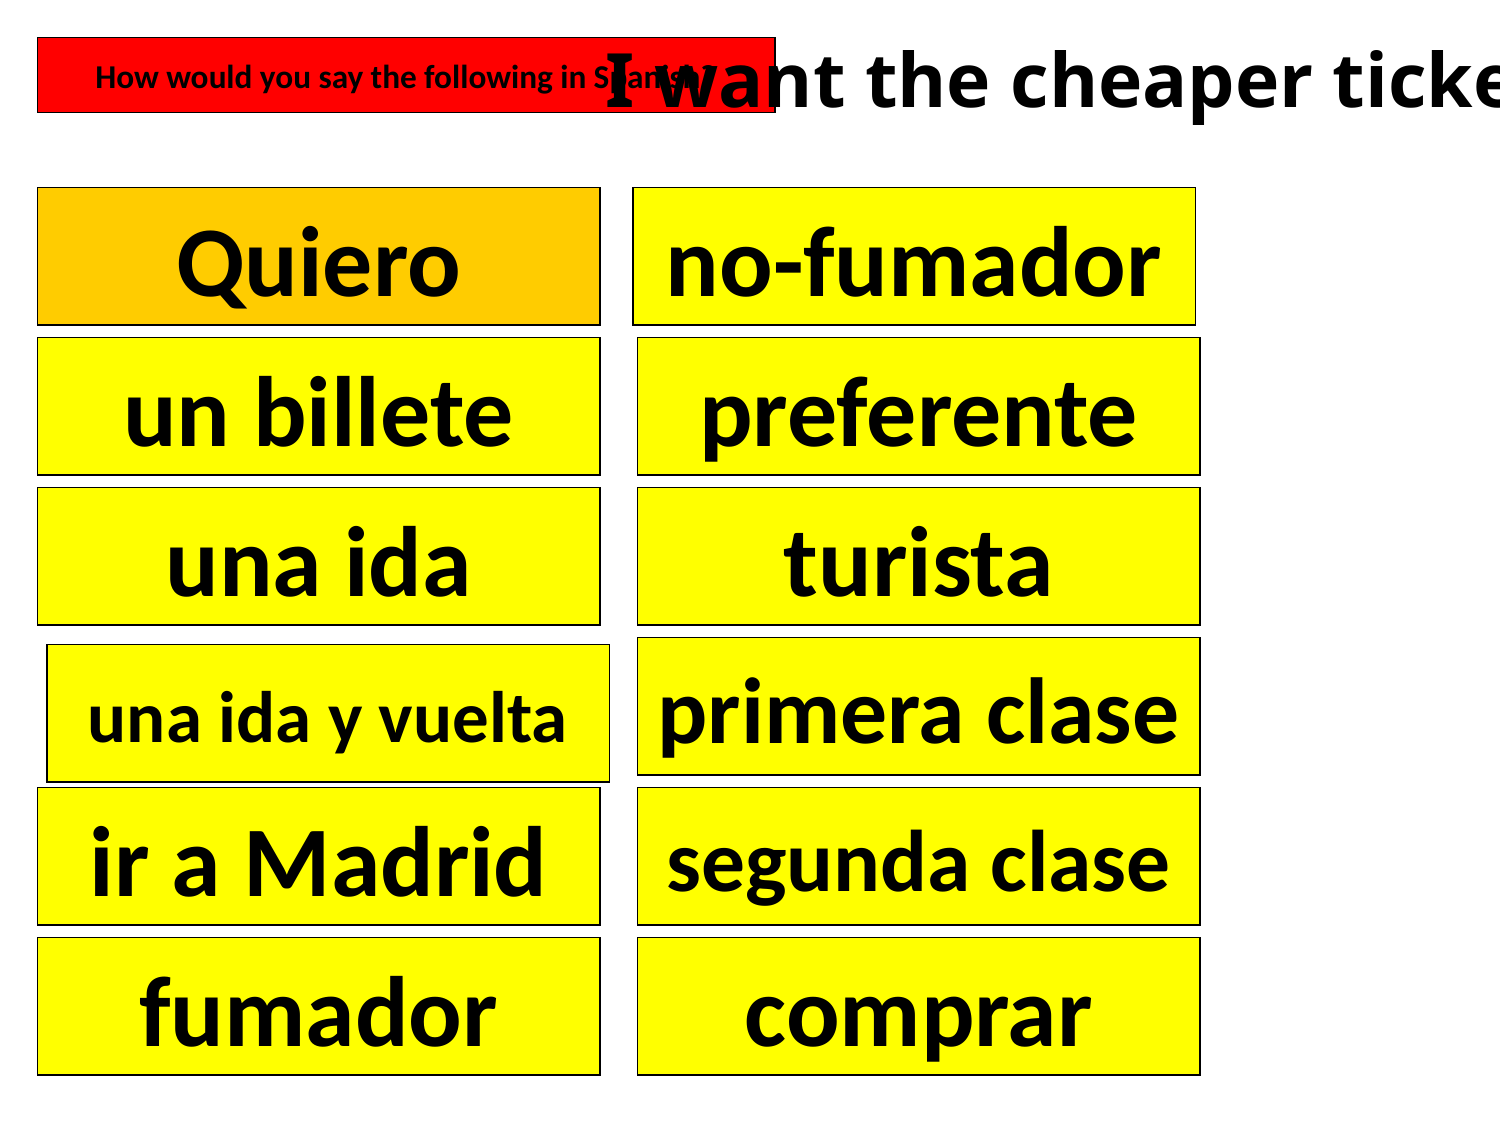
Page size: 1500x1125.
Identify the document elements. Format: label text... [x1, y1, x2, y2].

text_box Quiero [37, 187, 600, 325]
text_box comprar [637, 937, 1200, 1075]
text_box no-fumador [632, 187, 1196, 325]
text_box una ida y vuelta [46, 644, 610, 782]
text_box fumador [37, 937, 600, 1075]
text_box un billete [37, 337, 600, 475]
text_box ir a Madrid [37, 787, 600, 925]
text_box turista [637, 487, 1200, 625]
text_box primera clase [637, 637, 1200, 775]
text_box segunda clase [637, 787, 1200, 925]
text_box How would you say the following in Spanish? [37, 37, 591, 113]
text_box preferente [637, 337, 1200, 475]
text_box una ida [37, 487, 600, 625]
text_box I want the cheaper ticket [591, 24, 1500, 130]
